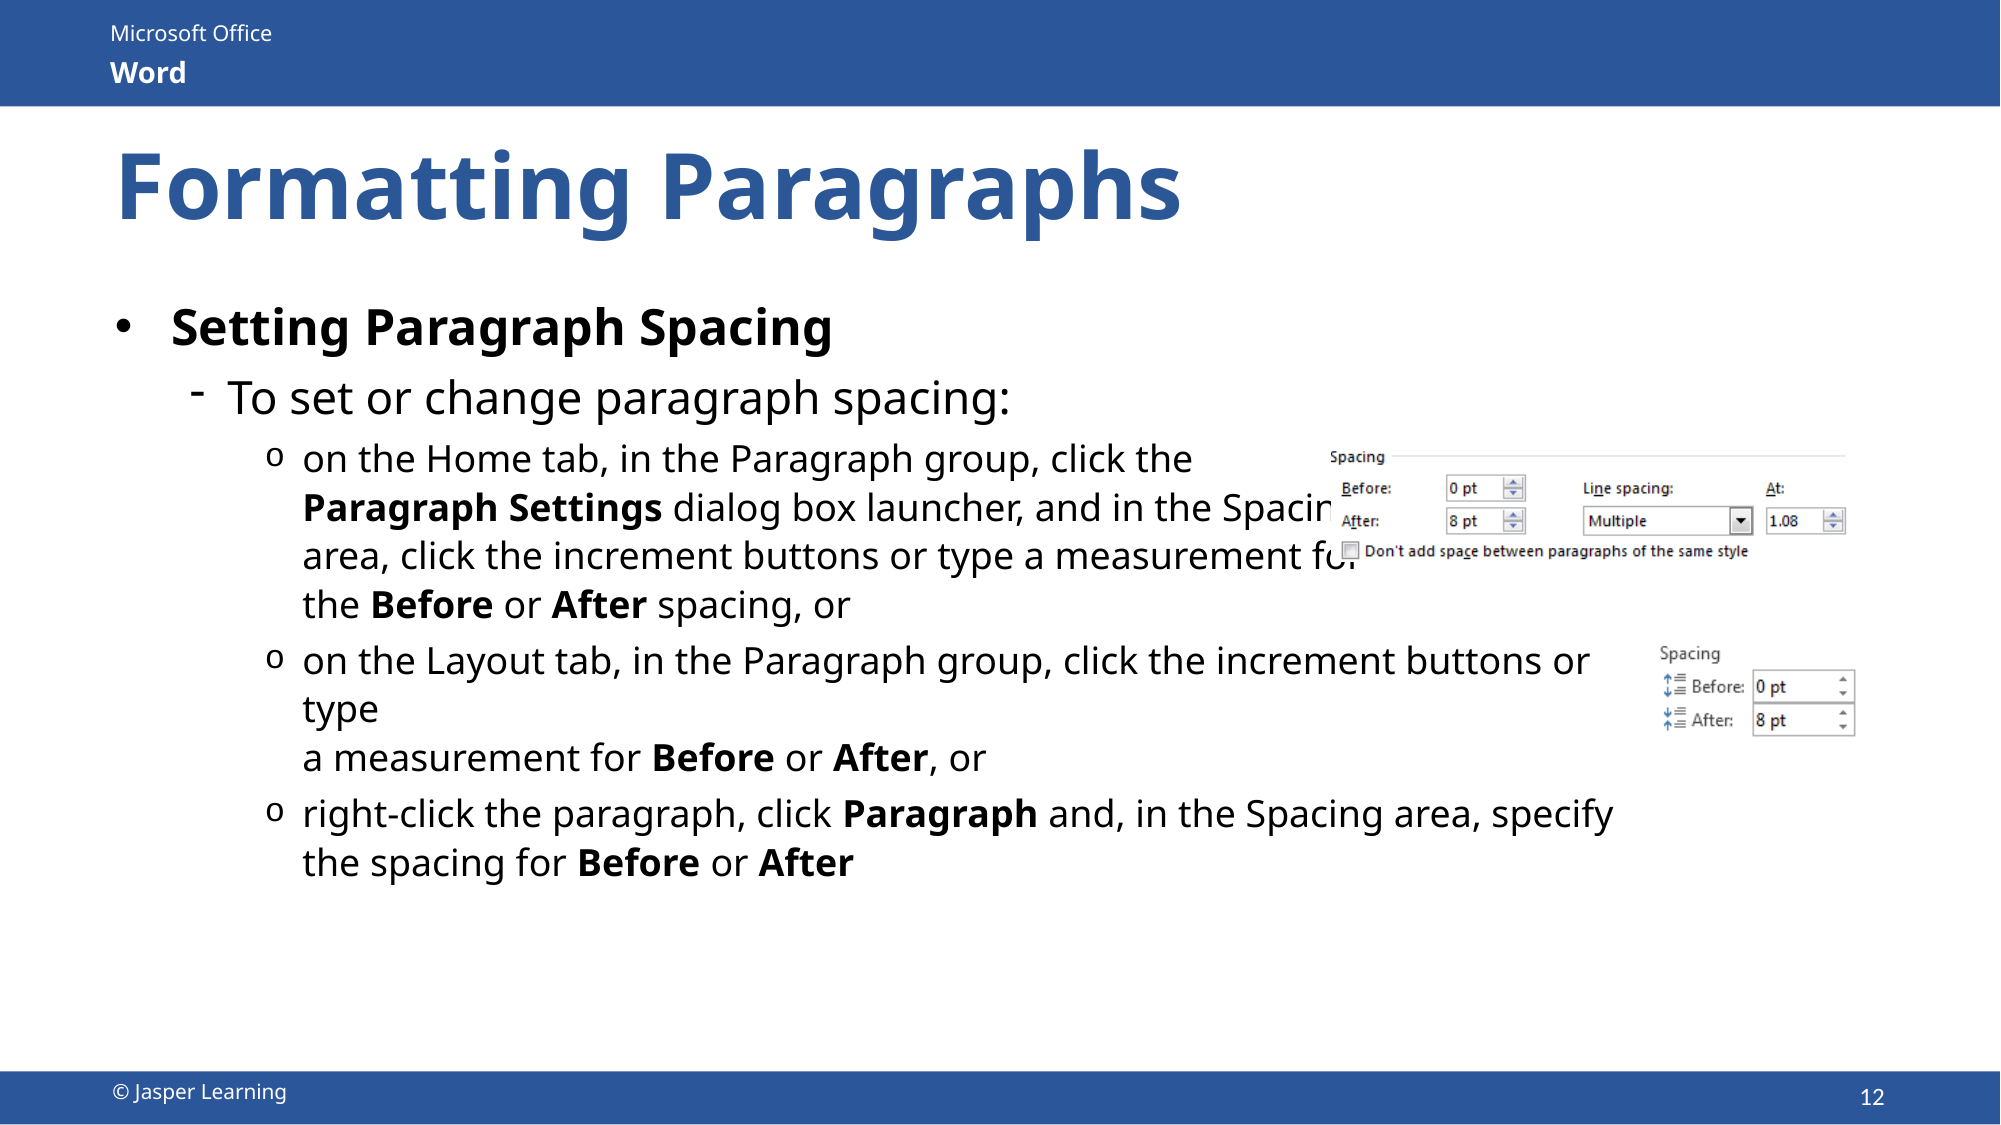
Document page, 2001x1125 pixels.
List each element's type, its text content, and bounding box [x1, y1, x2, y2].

picture [1660, 642, 1860, 741]
title Formatting Paragraphs [99, 118, 1866, 248]
slide_number 12 [1433, 1065, 1900, 1125]
picture [1331, 450, 1860, 562]
list Setting Paragraph Spacing To set or change paragraph spacing: on the Home tab, in the Paragraph group, click the Paragraph Settings dialog box launcher, and in the Spacing area, click the increment buttons or type a measurement for the Before or After spacing, or on the Layout tab, in the Paragraph group, click the increment buttons or type a measurement for Before or After, or right-click the paragraph, click Paragraph and, in the Spacing area, specify the spacing for Before or After [99, 283, 1661, 1026]
footer © Jasper Learning [97, 1072, 773, 1114]
